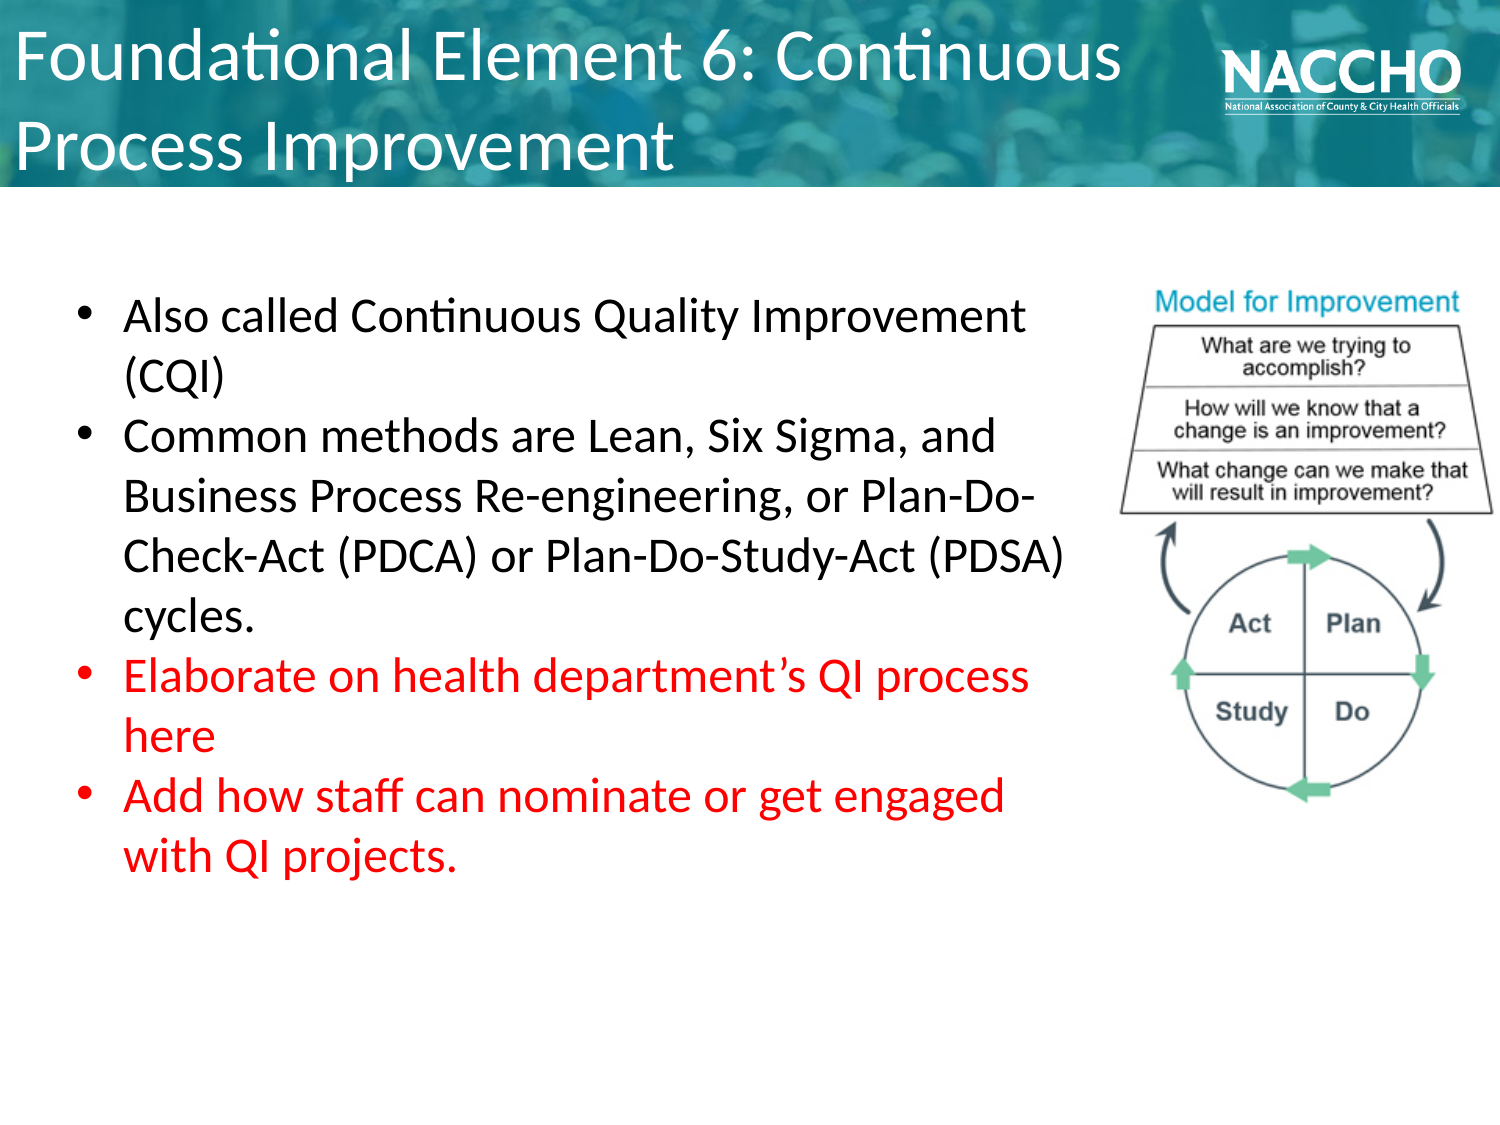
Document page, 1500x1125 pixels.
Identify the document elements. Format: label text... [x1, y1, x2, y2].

text_box Also called Continuous Quality Improvement (CQI) Common methods are Lean, Six Sigma, and Business Process Re-engineering, or Plan-Do-Check-Act (PDCA) or Plan-Do-Study-Act (PDSA) cycles. Elaborate on health department’s QI process here Add how staff can nominate or get engaged with QI projects. [61, 275, 1082, 980]
picture [1109, 275, 1500, 807]
picture [0, 0, 1500, 187]
text_box Foundational Element 6: Continuous Process Improvement [0, 187, 1144, 193]
